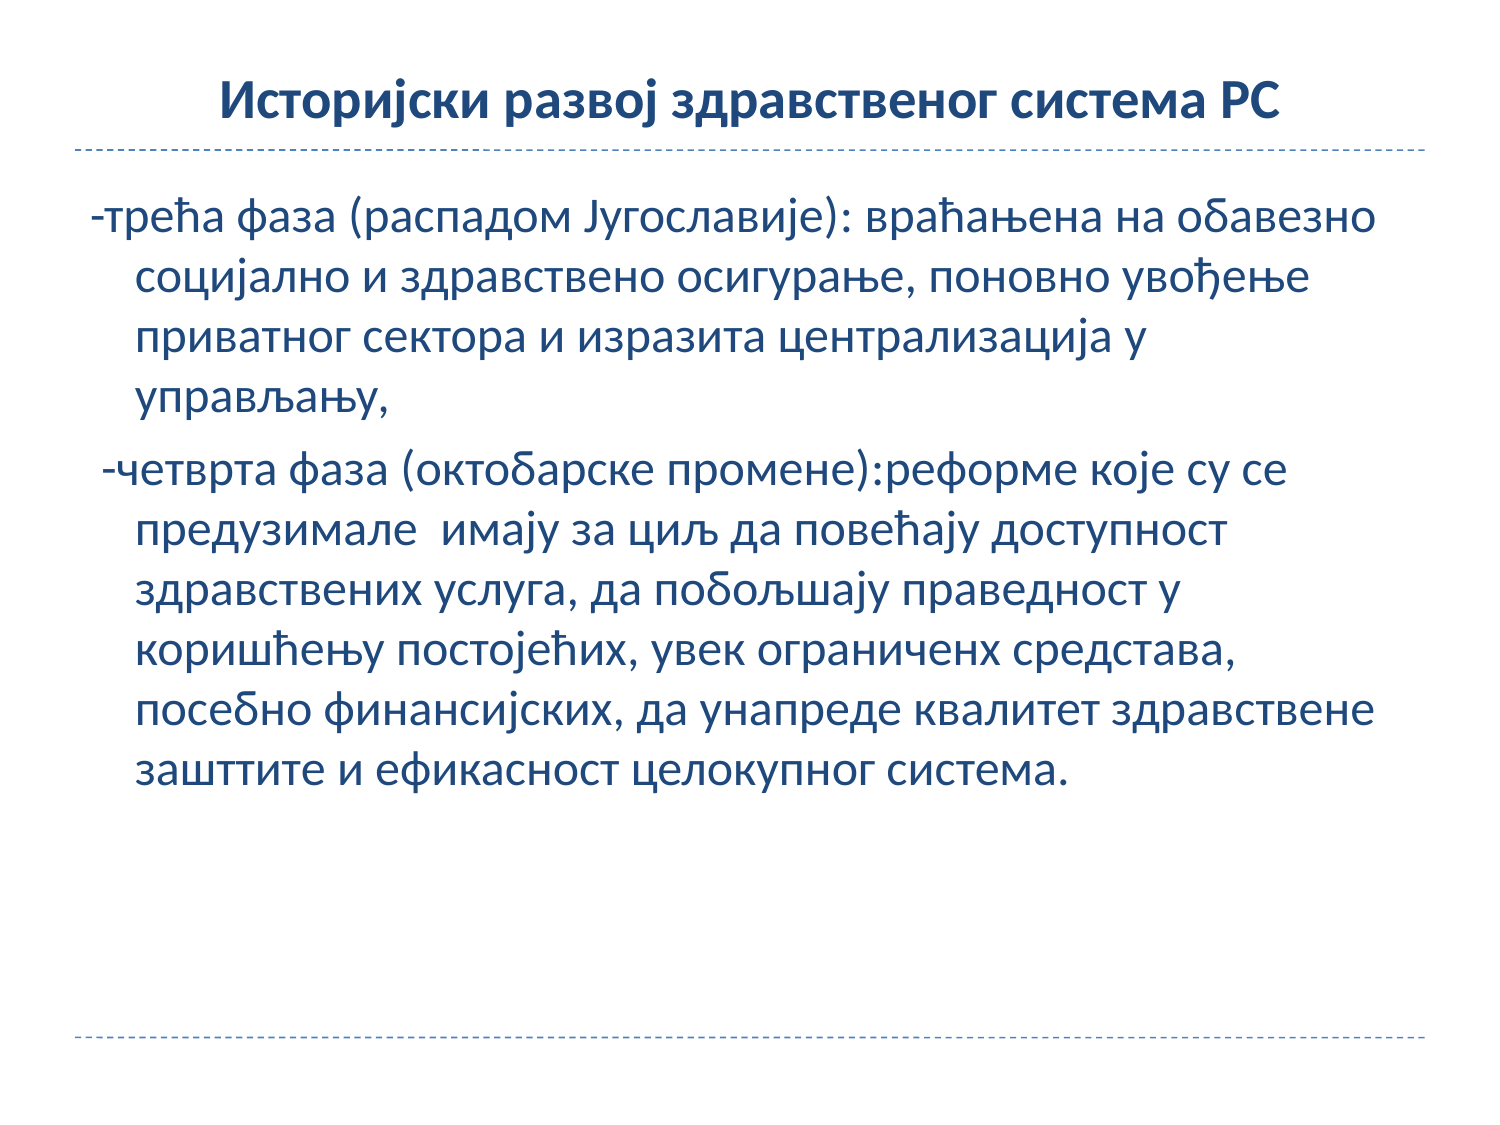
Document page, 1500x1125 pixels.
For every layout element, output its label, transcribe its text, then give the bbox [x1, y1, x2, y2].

title Историјски развој здравственог система РС [74, 12, 1426, 138]
list -трећа фаза (распадом Југославије): враћањена на обавезно социјално и здравствено осигурање, поновно увођење приватног сектора и изразита централизација у управљању, -четврта фаза (октобарске промене):реформе које су се предузимале имају за циљ да повећају доступност здравствених услуга, да побољшају праведност у коришћењу постојећих, увек ограниченх средстава, посебно финансијских, да унапреде квалитет здравствене зашттите и ефикасност целокупног система. [74, 174, 1426, 1038]
